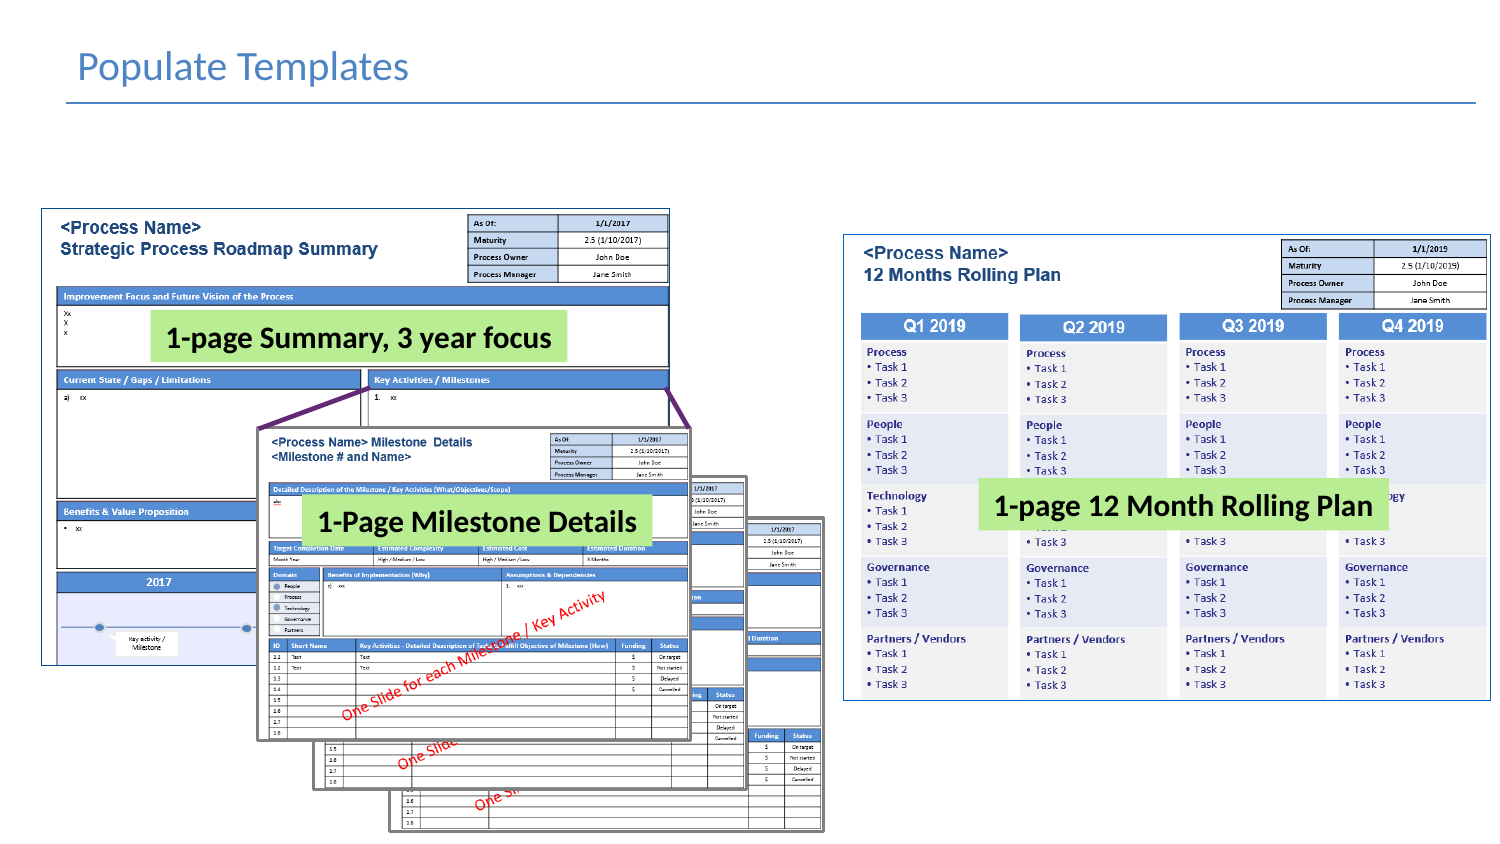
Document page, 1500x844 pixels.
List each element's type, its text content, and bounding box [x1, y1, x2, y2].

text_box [258, 387, 822, 830]
title Populate Templates [66, 23, 1091, 103]
picture [41, 207, 670, 666]
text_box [843, 234, 1491, 701]
